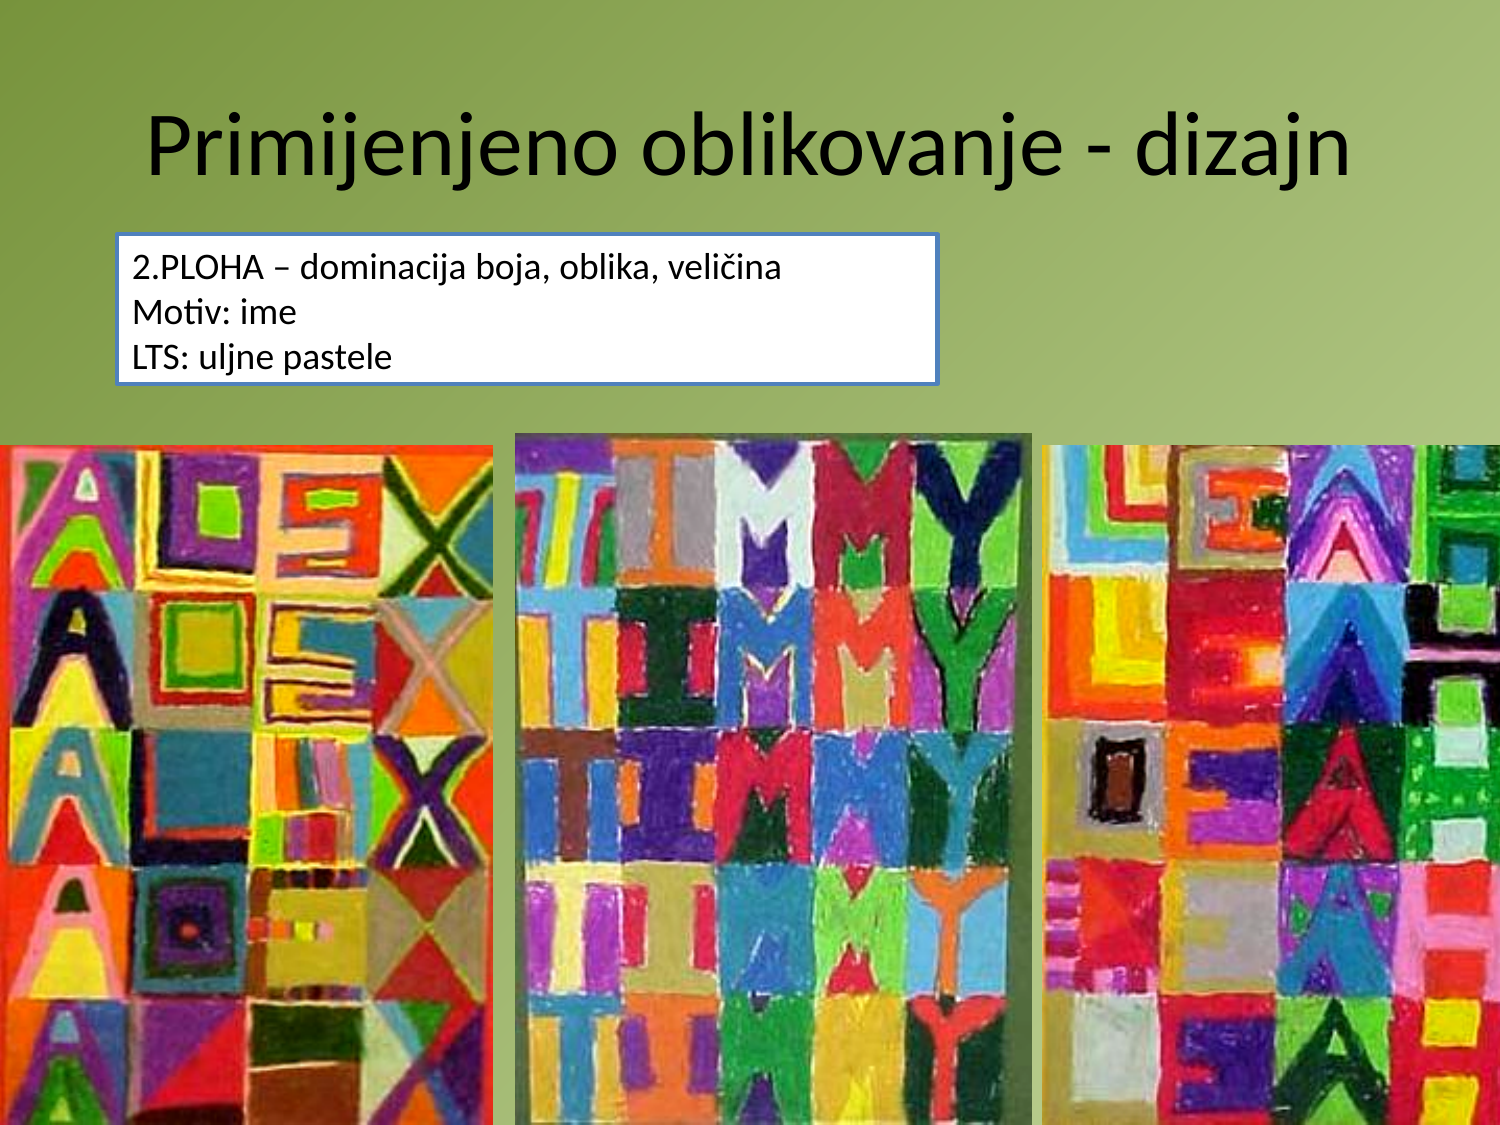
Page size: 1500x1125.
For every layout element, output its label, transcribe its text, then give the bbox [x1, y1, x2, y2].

picture [515, 433, 1032, 1125]
title Primijenjeno oblikovanje - dizajn [74, 44, 1426, 233]
picture [1042, 445, 1500, 1125]
text_box 2.PLOHA – dominacija boja, oblika, veličina Motiv: ime LTS: uljne pastele [115, 232, 940, 386]
picture [0, 445, 493, 1125]
